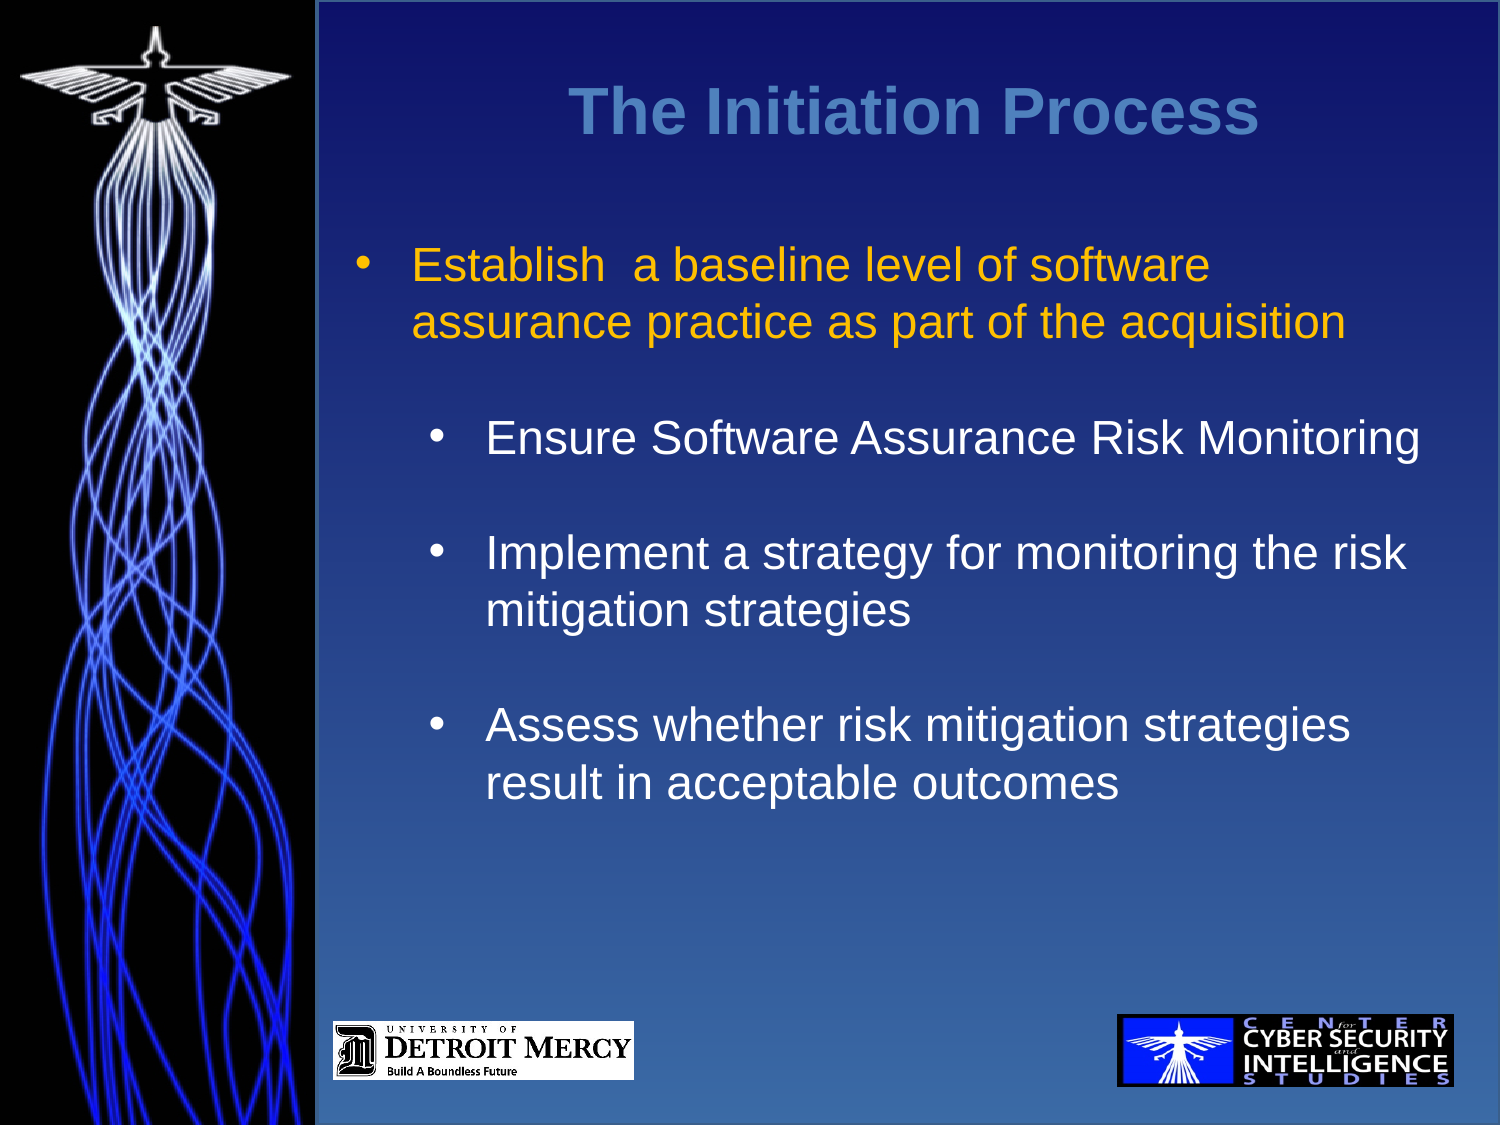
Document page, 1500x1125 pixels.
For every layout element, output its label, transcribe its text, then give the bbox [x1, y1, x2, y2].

text_box The Initiation Process [367, 59, 1463, 157]
picture [332, 1021, 634, 1080]
picture [1117, 1013, 1455, 1087]
text_box [317, 0, 1500, 1125]
text_box Establish a baseline level of software assurance practice as part of the acquisition Ensure Software Assurance Risk Monitoring Implement a strategy for monitoring the risk mitigation strategies Assess whether risk mitigation strategies result in acceptable outcomes [338, 224, 1463, 983]
picture [0, 0, 316, 1125]
